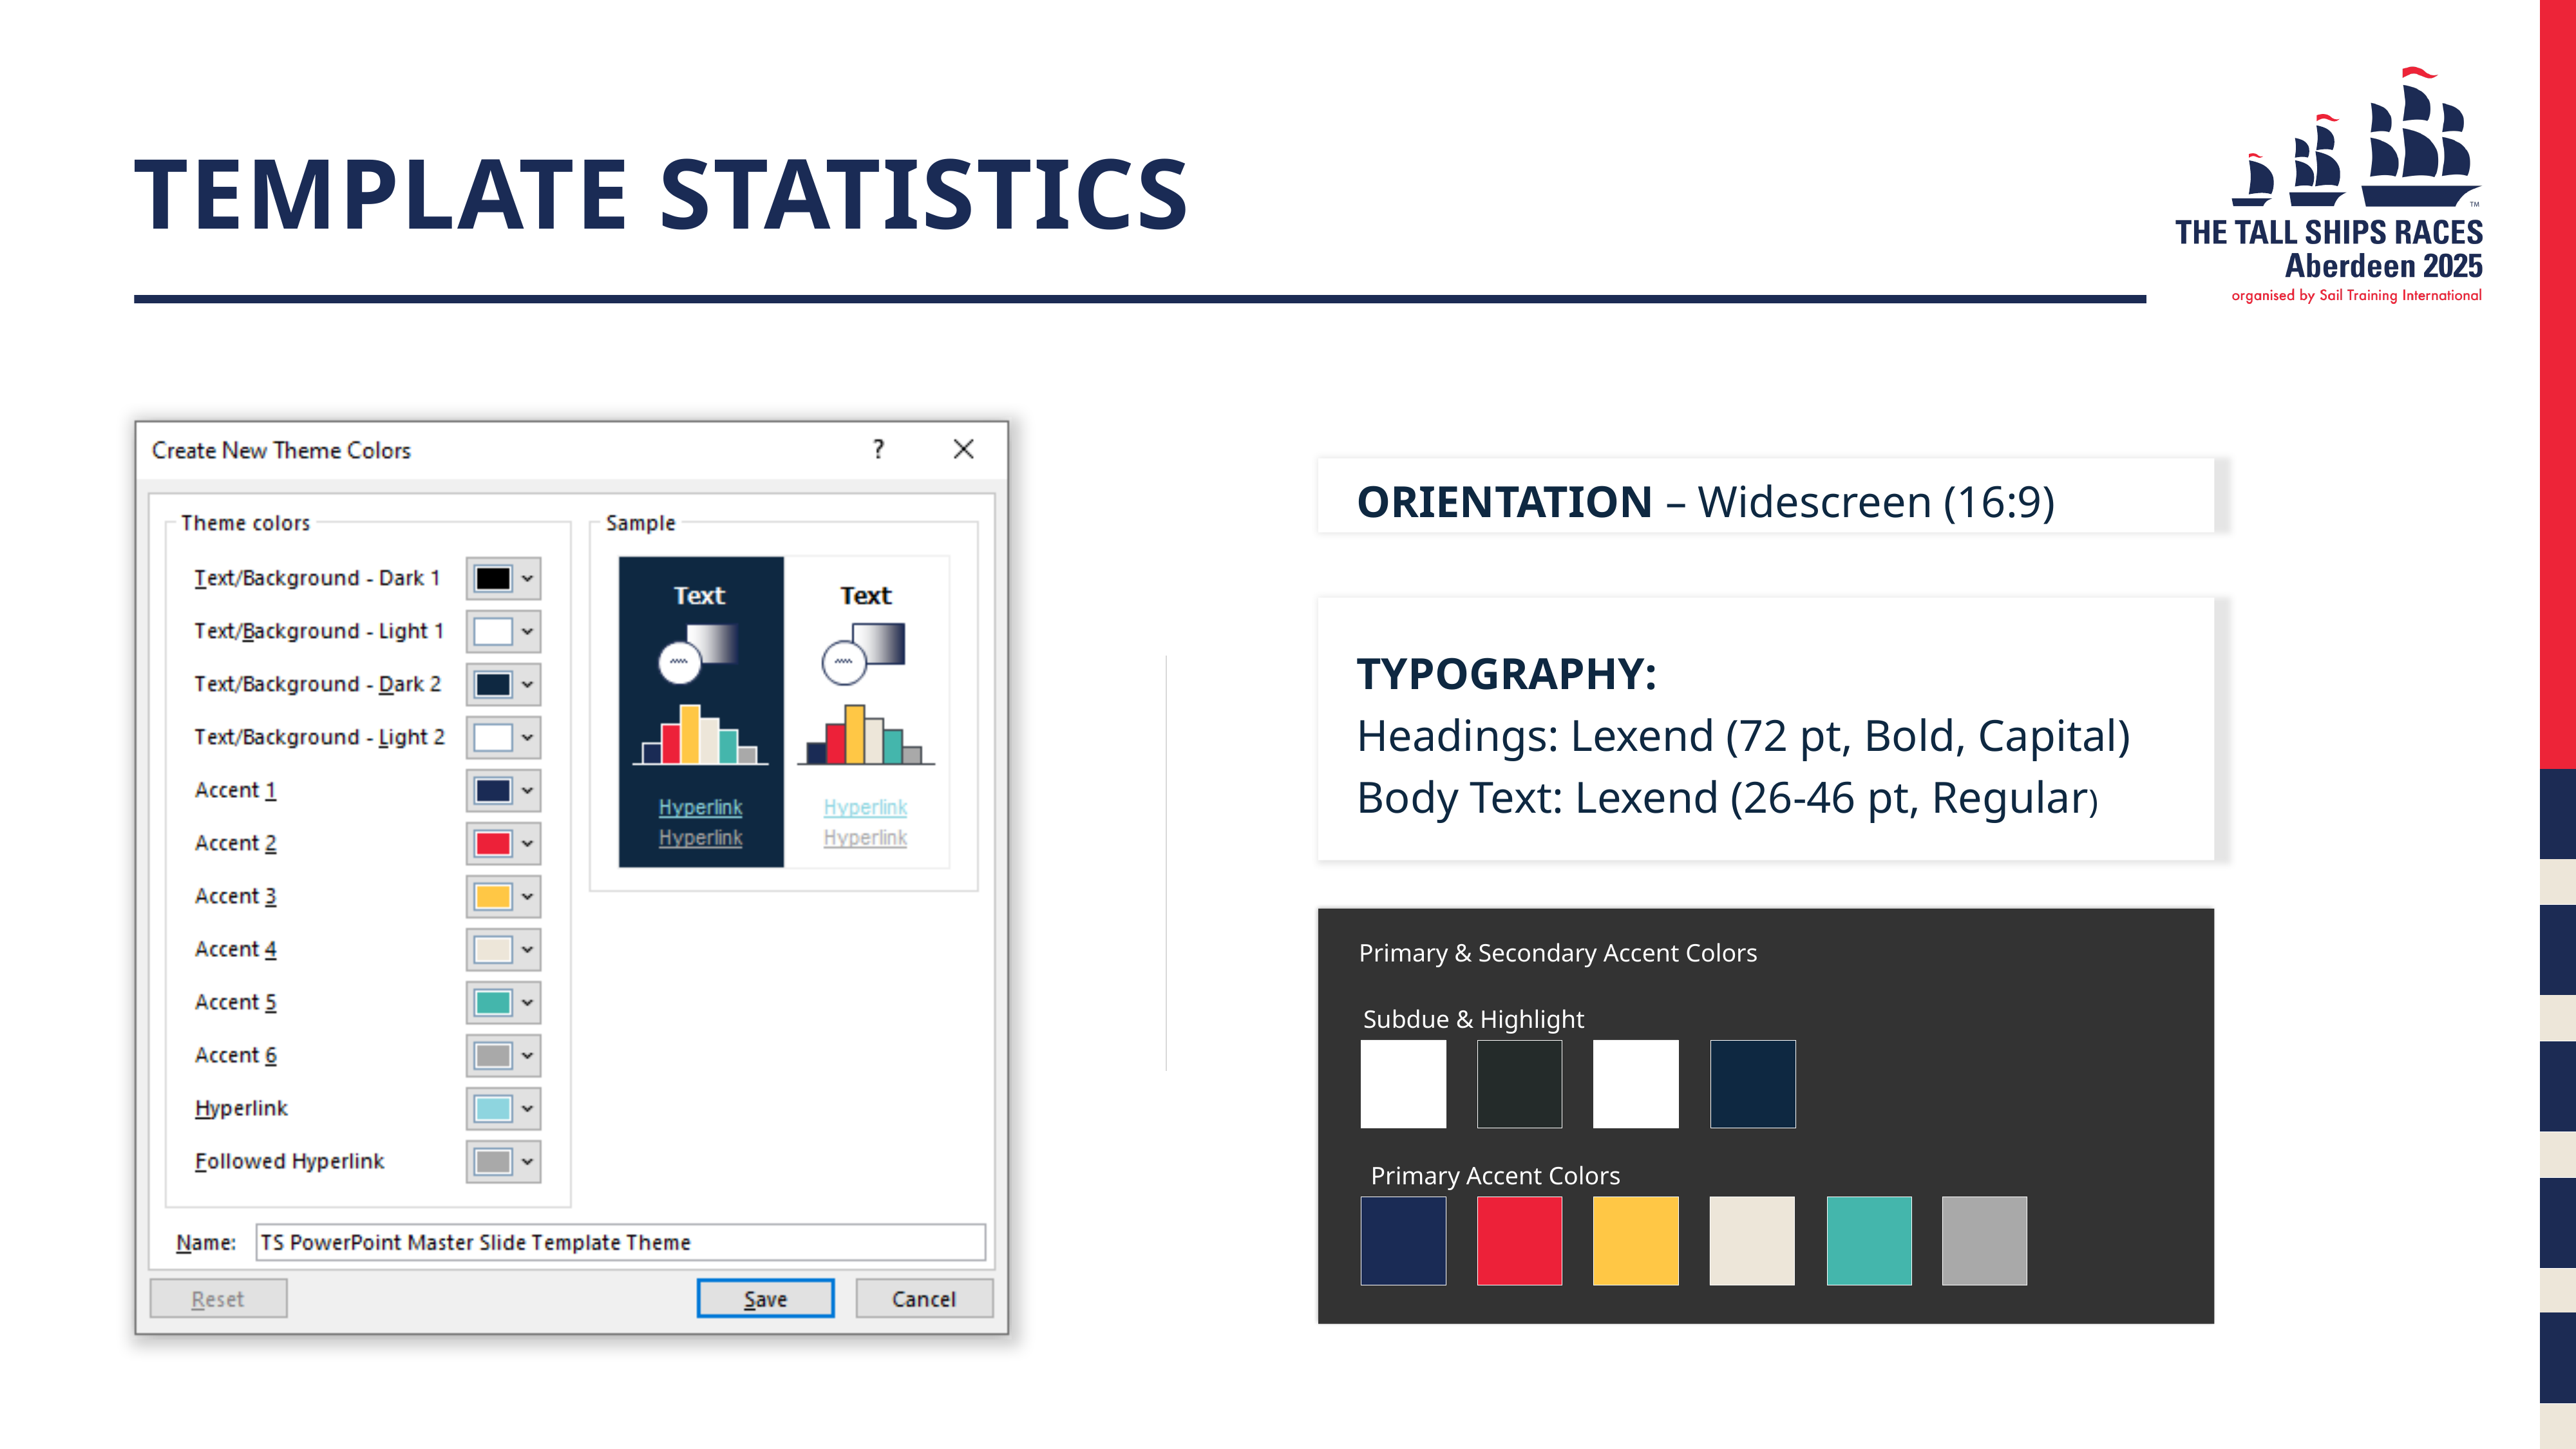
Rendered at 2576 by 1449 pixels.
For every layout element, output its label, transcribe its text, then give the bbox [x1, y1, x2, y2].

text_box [1318, 457, 2215, 1325]
picture [2169, 60, 2489, 310]
title TEMPLATE STATISTICS [133, 133, 2143, 262]
picture [131, 417, 1012, 1340]
